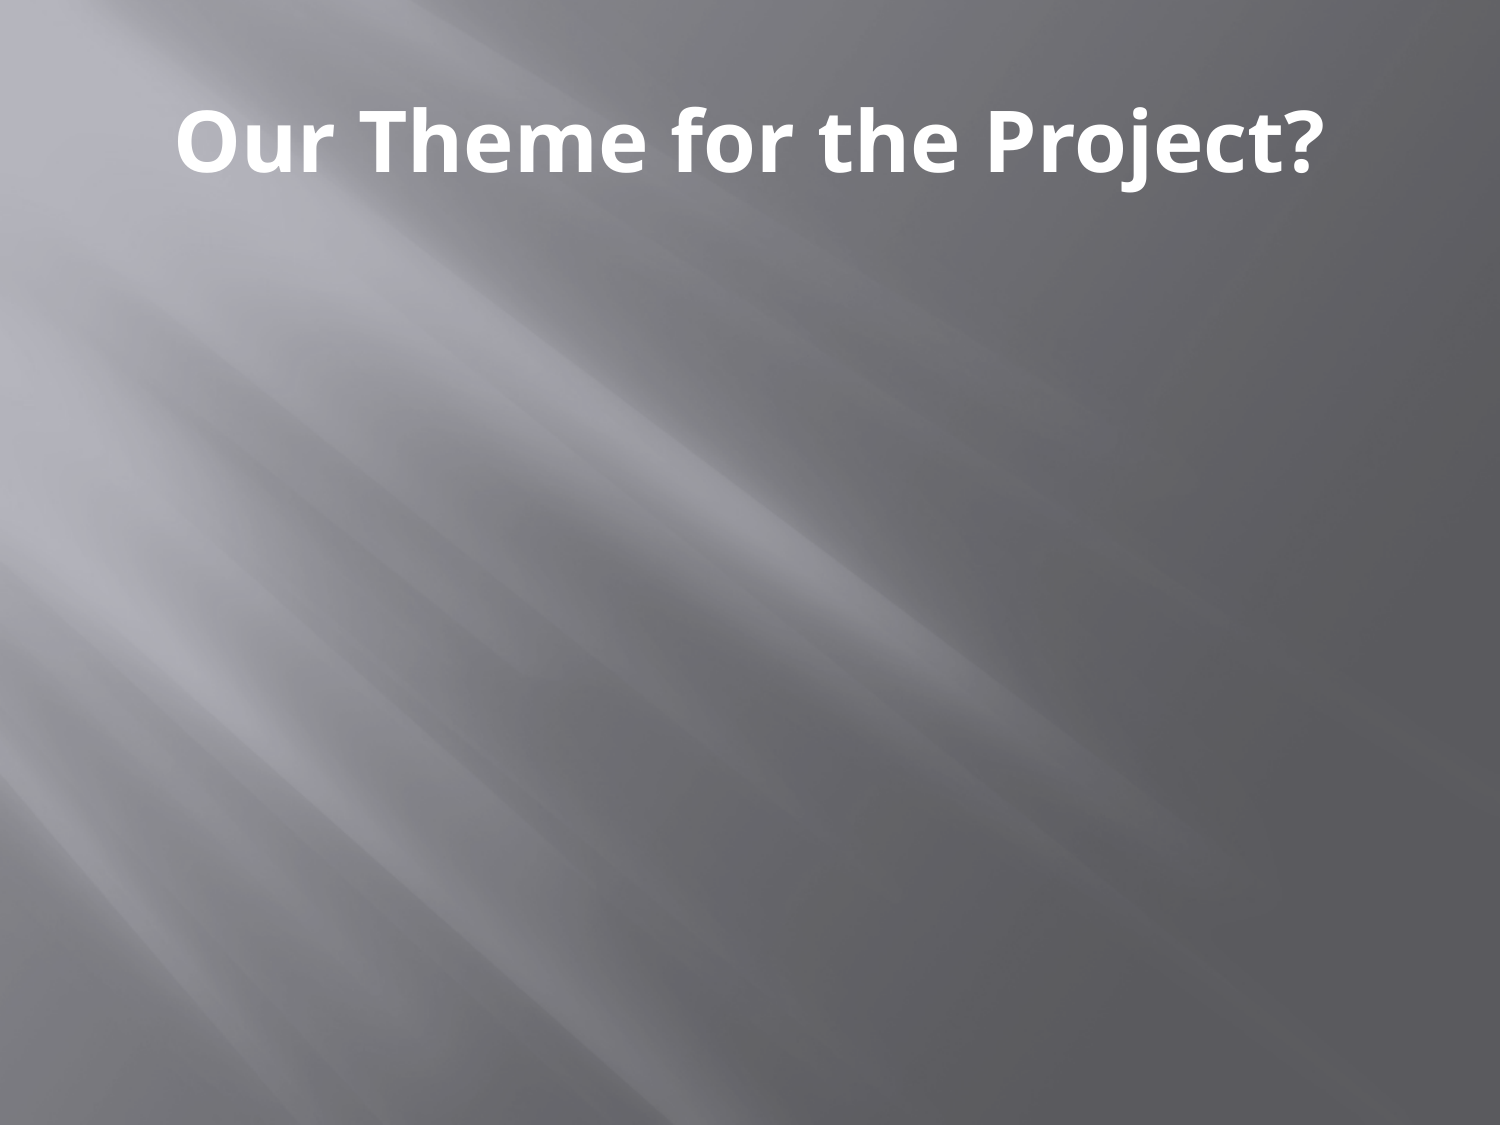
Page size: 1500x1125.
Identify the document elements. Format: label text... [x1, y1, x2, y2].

title Our Theme for the Project? [75, 45, 1425, 233]
